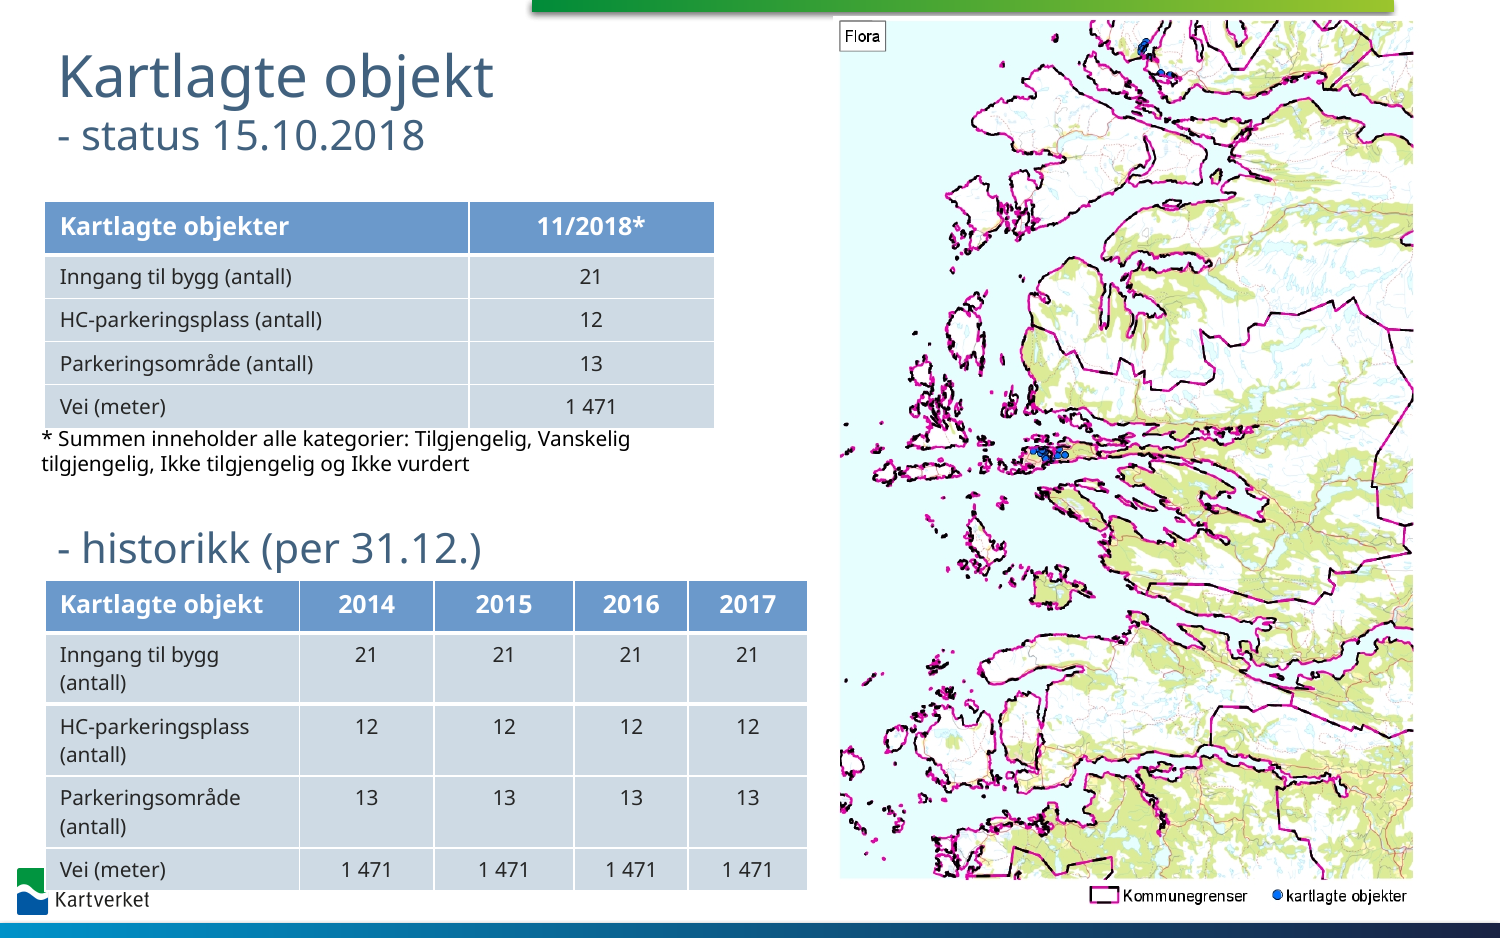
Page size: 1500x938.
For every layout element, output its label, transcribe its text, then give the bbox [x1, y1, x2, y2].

table_cell 21 [689, 635, 807, 702]
table_cell 12 [300, 706, 433, 775]
table_cell 13 [300, 777, 433, 847]
table_cell 13 [470, 342, 714, 384]
table_cell Vei (meter) [45, 385, 468, 417]
table_cell Inngang til bygg (antall) [46, 635, 299, 702]
table_header 11/2018* [470, 202, 714, 253]
picture [833, 16, 1419, 913]
table_cell 1 471 [575, 849, 687, 890]
table_cell 12 [689, 706, 807, 775]
text_box - historikk (per 31.12.) [42, 496, 828, 580]
text_box Kartlagte objekt - status 15.10.2018 [42, 24, 828, 167]
table_header 2016 [575, 581, 687, 631]
table_header Kartlagte objekter [45, 202, 468, 253]
table_header 2014 [300, 581, 433, 631]
table_cell Vei (meter) [46, 849, 299, 890]
table_header 2017 [689, 581, 807, 631]
table_cell HC-parkeringsplass (antall) [46, 706, 299, 775]
table_cell Parkeringsområde (antall) [45, 342, 468, 384]
table_cell 1 471 [435, 849, 573, 890]
text_box * Summen inneholder alle kategorier: Tilgjengelig, Vanskelig tilgjengelig, Ikke tilgjengelig og Ikke vurdert [26, 417, 711, 483]
table_cell 1 471 [689, 849, 807, 890]
table_cell 21 [470, 257, 714, 298]
table_cell 12 [435, 706, 573, 775]
table_header 2015 [435, 581, 573, 631]
table_cell 13 [575, 777, 687, 847]
table_cell HC-parkeringsplass (antall) [45, 299, 468, 341]
table_cell 21 [575, 635, 687, 702]
table_cell Parkeringsområde (antall) [46, 777, 299, 847]
table_cell 1 471 [300, 849, 433, 890]
table_cell 13 [435, 777, 573, 847]
table_cell 21 [435, 635, 573, 702]
table_cell 21 [300, 635, 433, 702]
table_cell Inngang til bygg (antall) [45, 257, 468, 298]
table_cell 1 471 [470, 385, 714, 428]
table_cell 12 [470, 299, 714, 341]
table_cell 12 [575, 706, 687, 775]
table_cell 13 [689, 777, 807, 847]
table_header Kartlagte objekt [46, 581, 299, 631]
